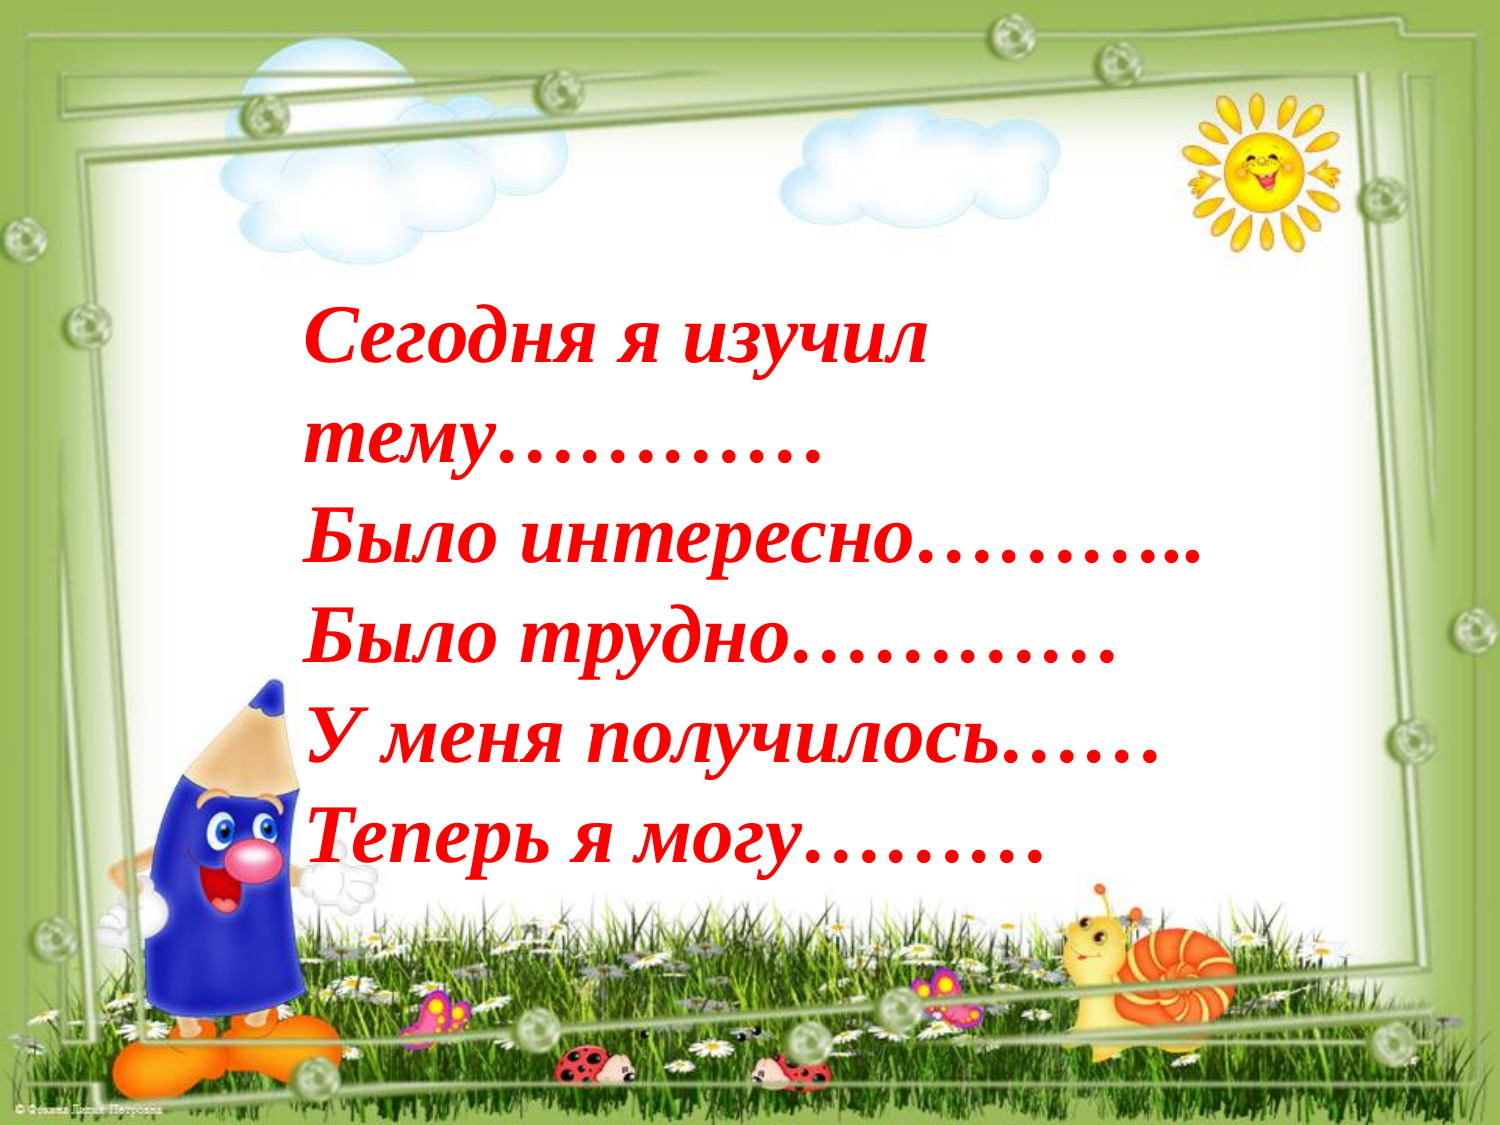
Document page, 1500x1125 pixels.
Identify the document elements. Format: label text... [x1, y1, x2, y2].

picture [0, 0, 1500, 1125]
text_box Сегодня я изучил тему………… Было интересно……….. Было трудно………… У меня получилось…… Теперь я могу……… [289, 272, 1365, 887]
